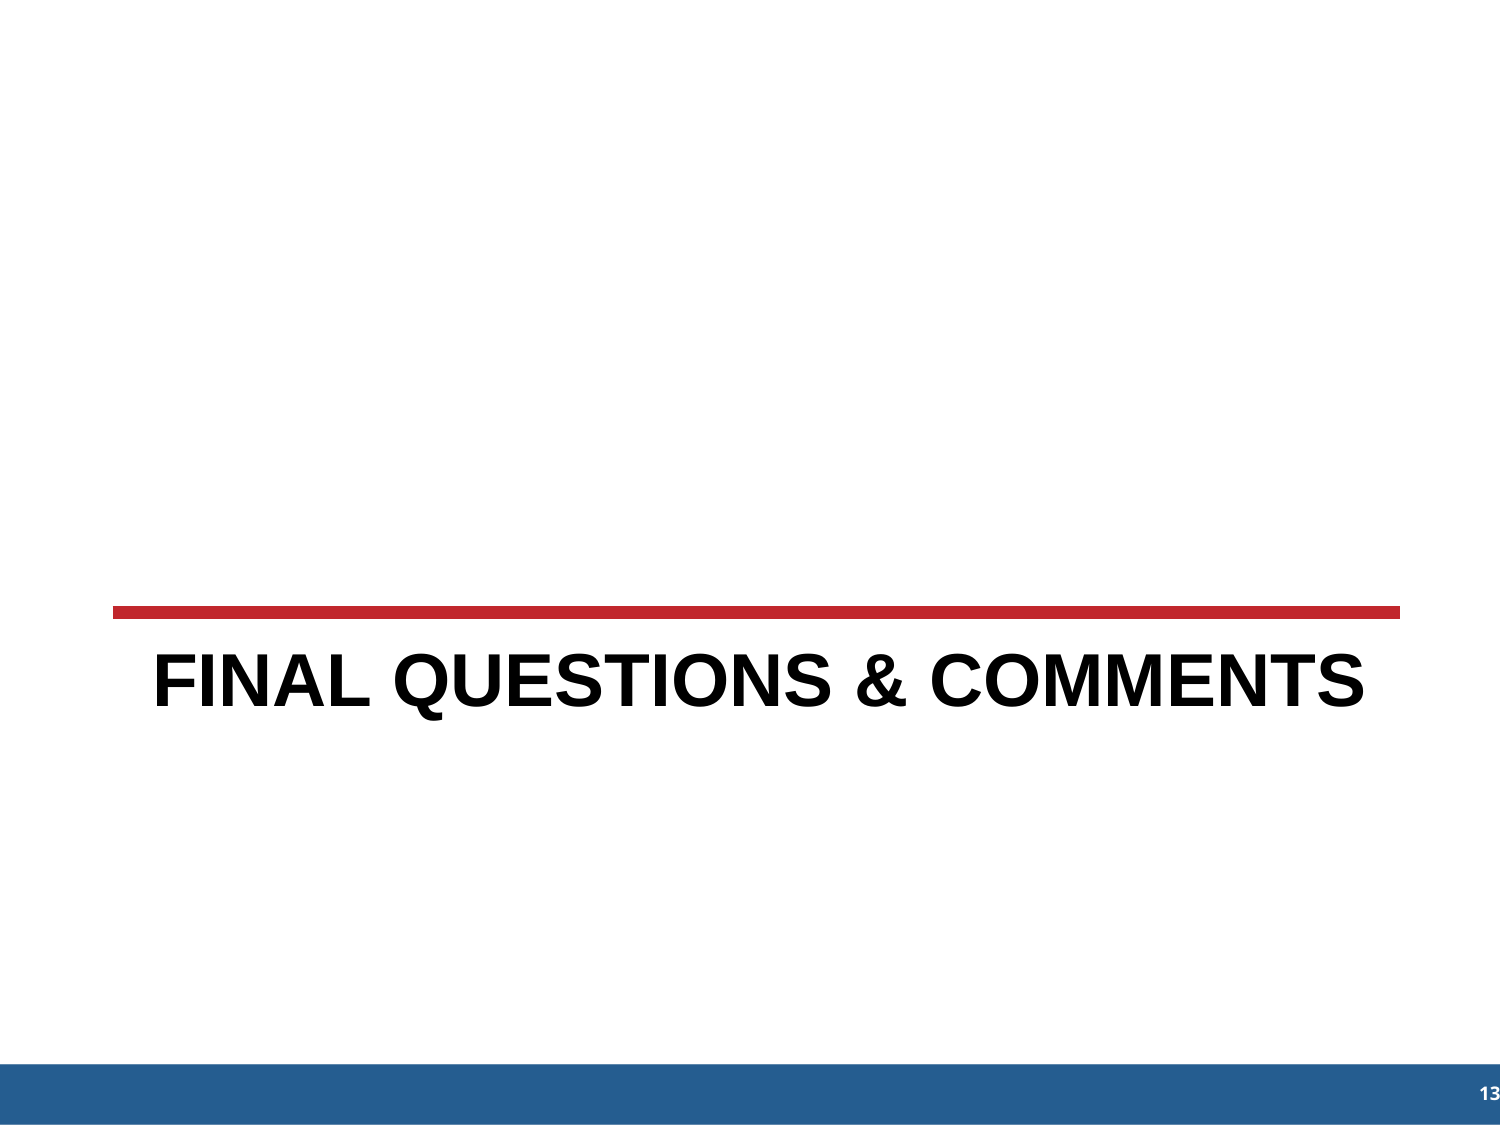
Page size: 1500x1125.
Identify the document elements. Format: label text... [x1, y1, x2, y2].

title FINAL QUESTIONS & COMMENTS [99, 350, 1413, 730]
picture [0, 0, 1500, 1125]
